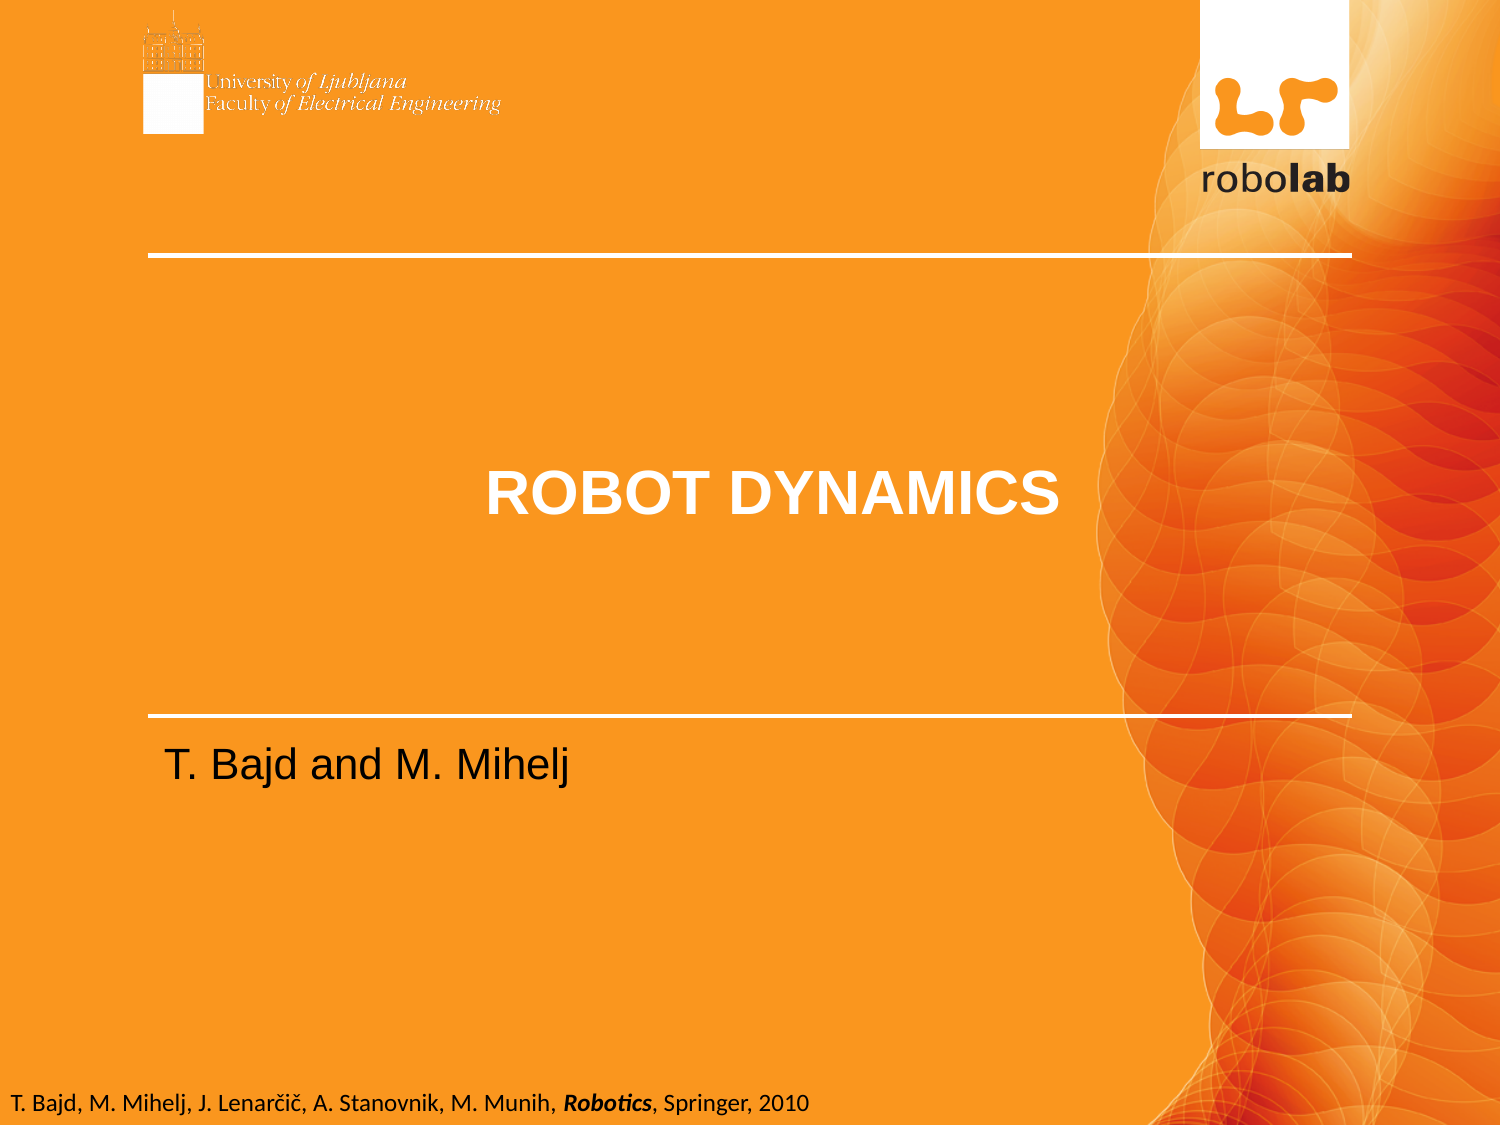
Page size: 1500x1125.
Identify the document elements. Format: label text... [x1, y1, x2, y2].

title ROBOT DYNAMICS [136, 368, 1412, 610]
picture [143, 10, 501, 134]
subtitle T. Bajd and M. Mihelj [148, 727, 1199, 1016]
picture [1033, 0, 1500, 1125]
